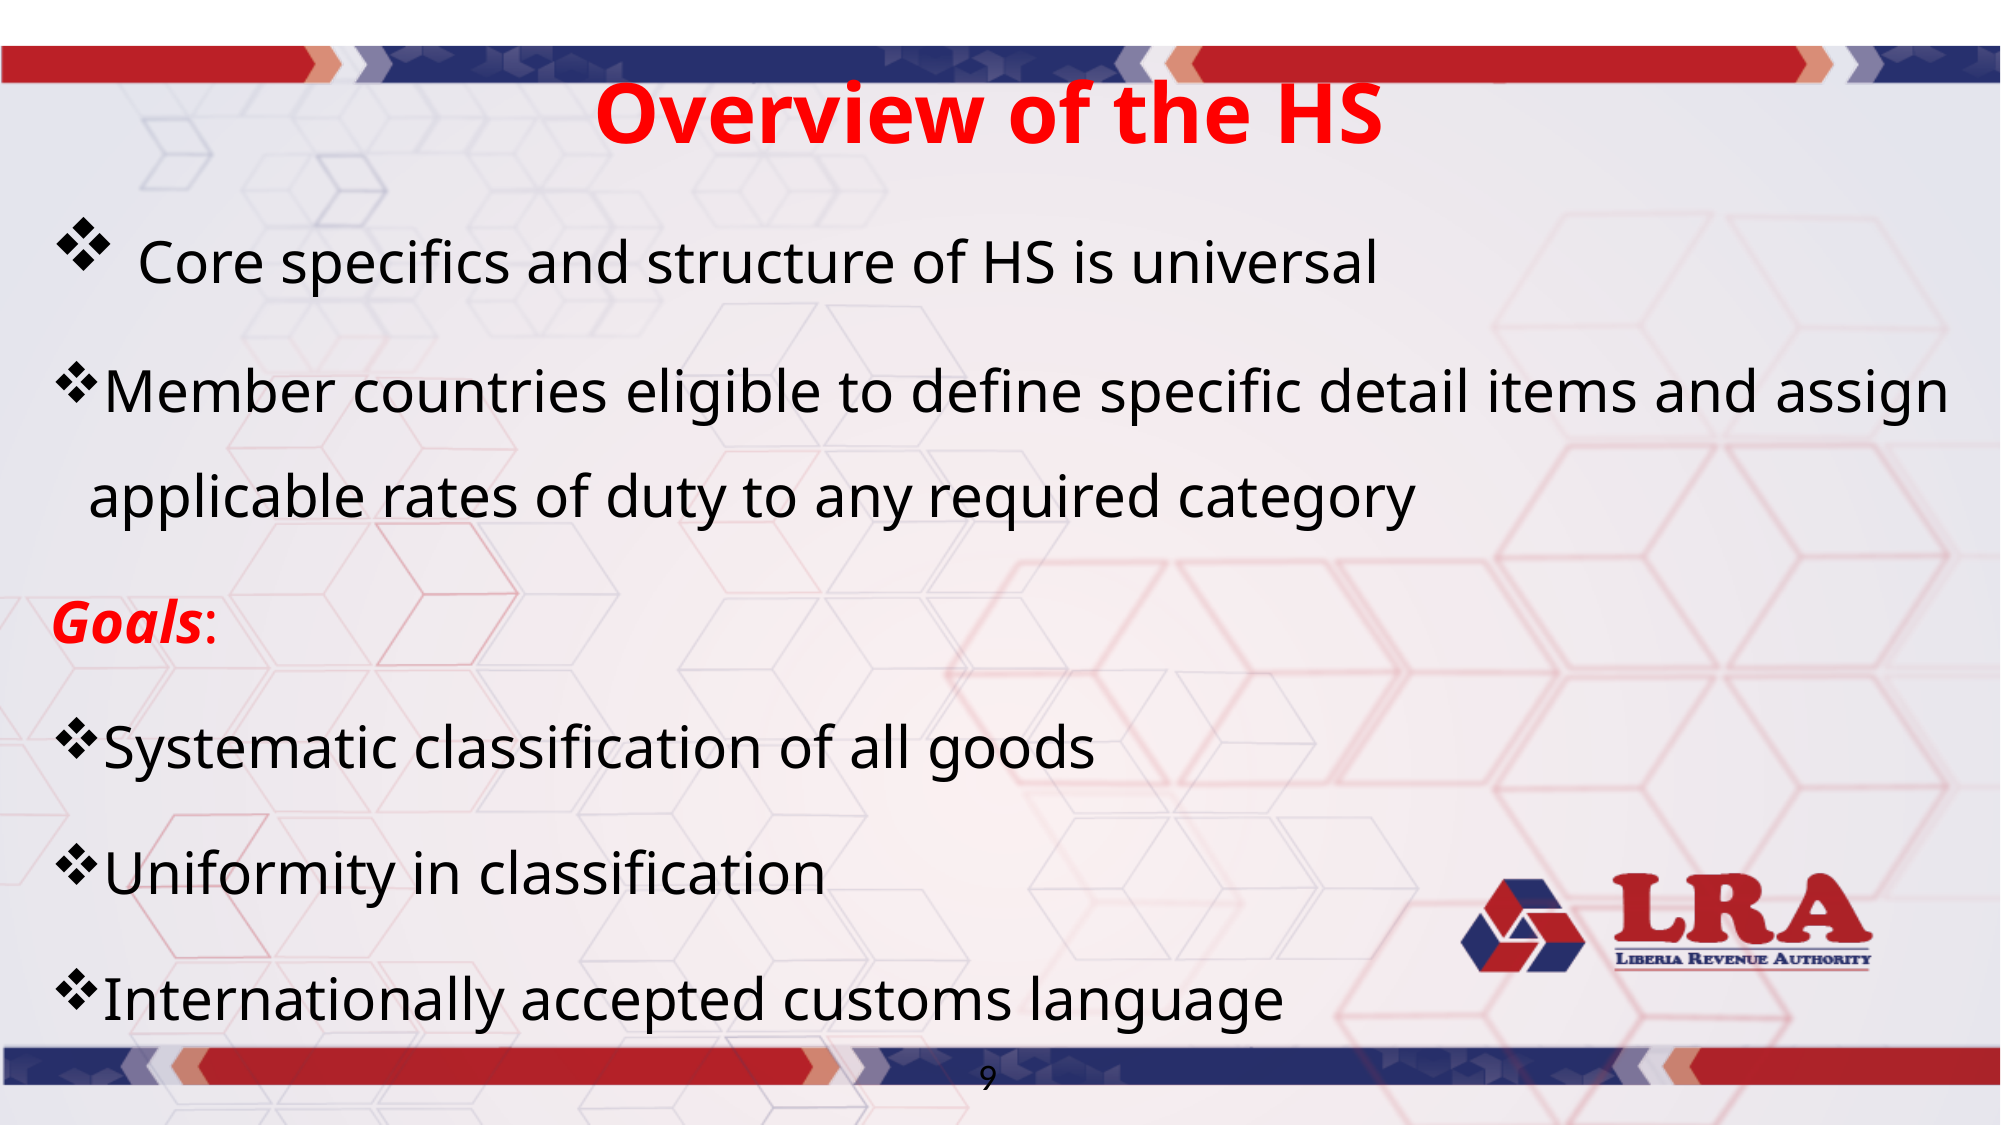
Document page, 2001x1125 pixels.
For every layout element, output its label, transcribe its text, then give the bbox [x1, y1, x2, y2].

text_box 9 [963, 1045, 1044, 1106]
list Core specifics and structure of HS is universal Member countries eligible to define specific detail items and assign applicable rates of duty to any required category Goals: Systematic classification of all goods Uniformity in classification Internationally accepted customs language [35, 156, 1966, 1061]
title Overview of the HS [27, 59, 1950, 174]
picture [0, 0, 2001, 1125]
